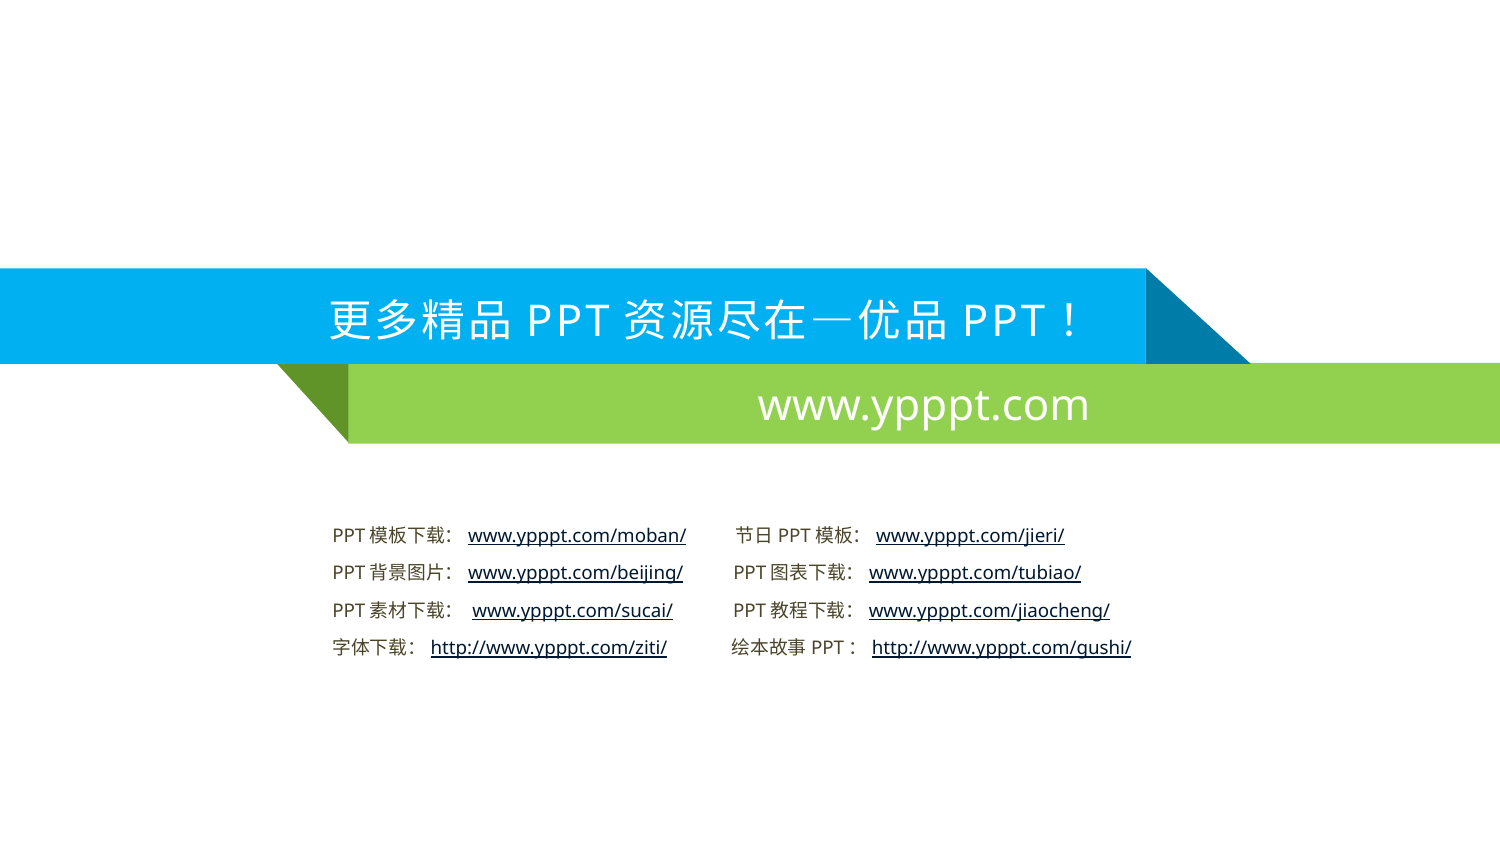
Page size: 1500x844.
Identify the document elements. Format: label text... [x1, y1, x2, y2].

text_box 更多精品PPT资源尽在—优品PPT！ [0, 267, 1144, 365]
text_box [1144, 265, 1254, 365]
text_box [276, 365, 347, 443]
text_box PPT模板下载：www.ypppt.com/moban/ 节日PPT模板：www.ypppt.com/jieri/ PPT背景图片：www.ypppt.com/beijing/ PPT图表下载：www.ypppt.com/tubiao/ PPT素材下载： www.ypppt.com/sucai/ PPT教程下载：www.ypppt.com/jiaocheng/ 字体下载：http://www.ypppt.com/ziti/ 绘本故事PPT：http://www.ypppt.com/gushi/ [317, 482, 1168, 691]
text_box www.ypppt.com [347, 362, 1500, 445]
